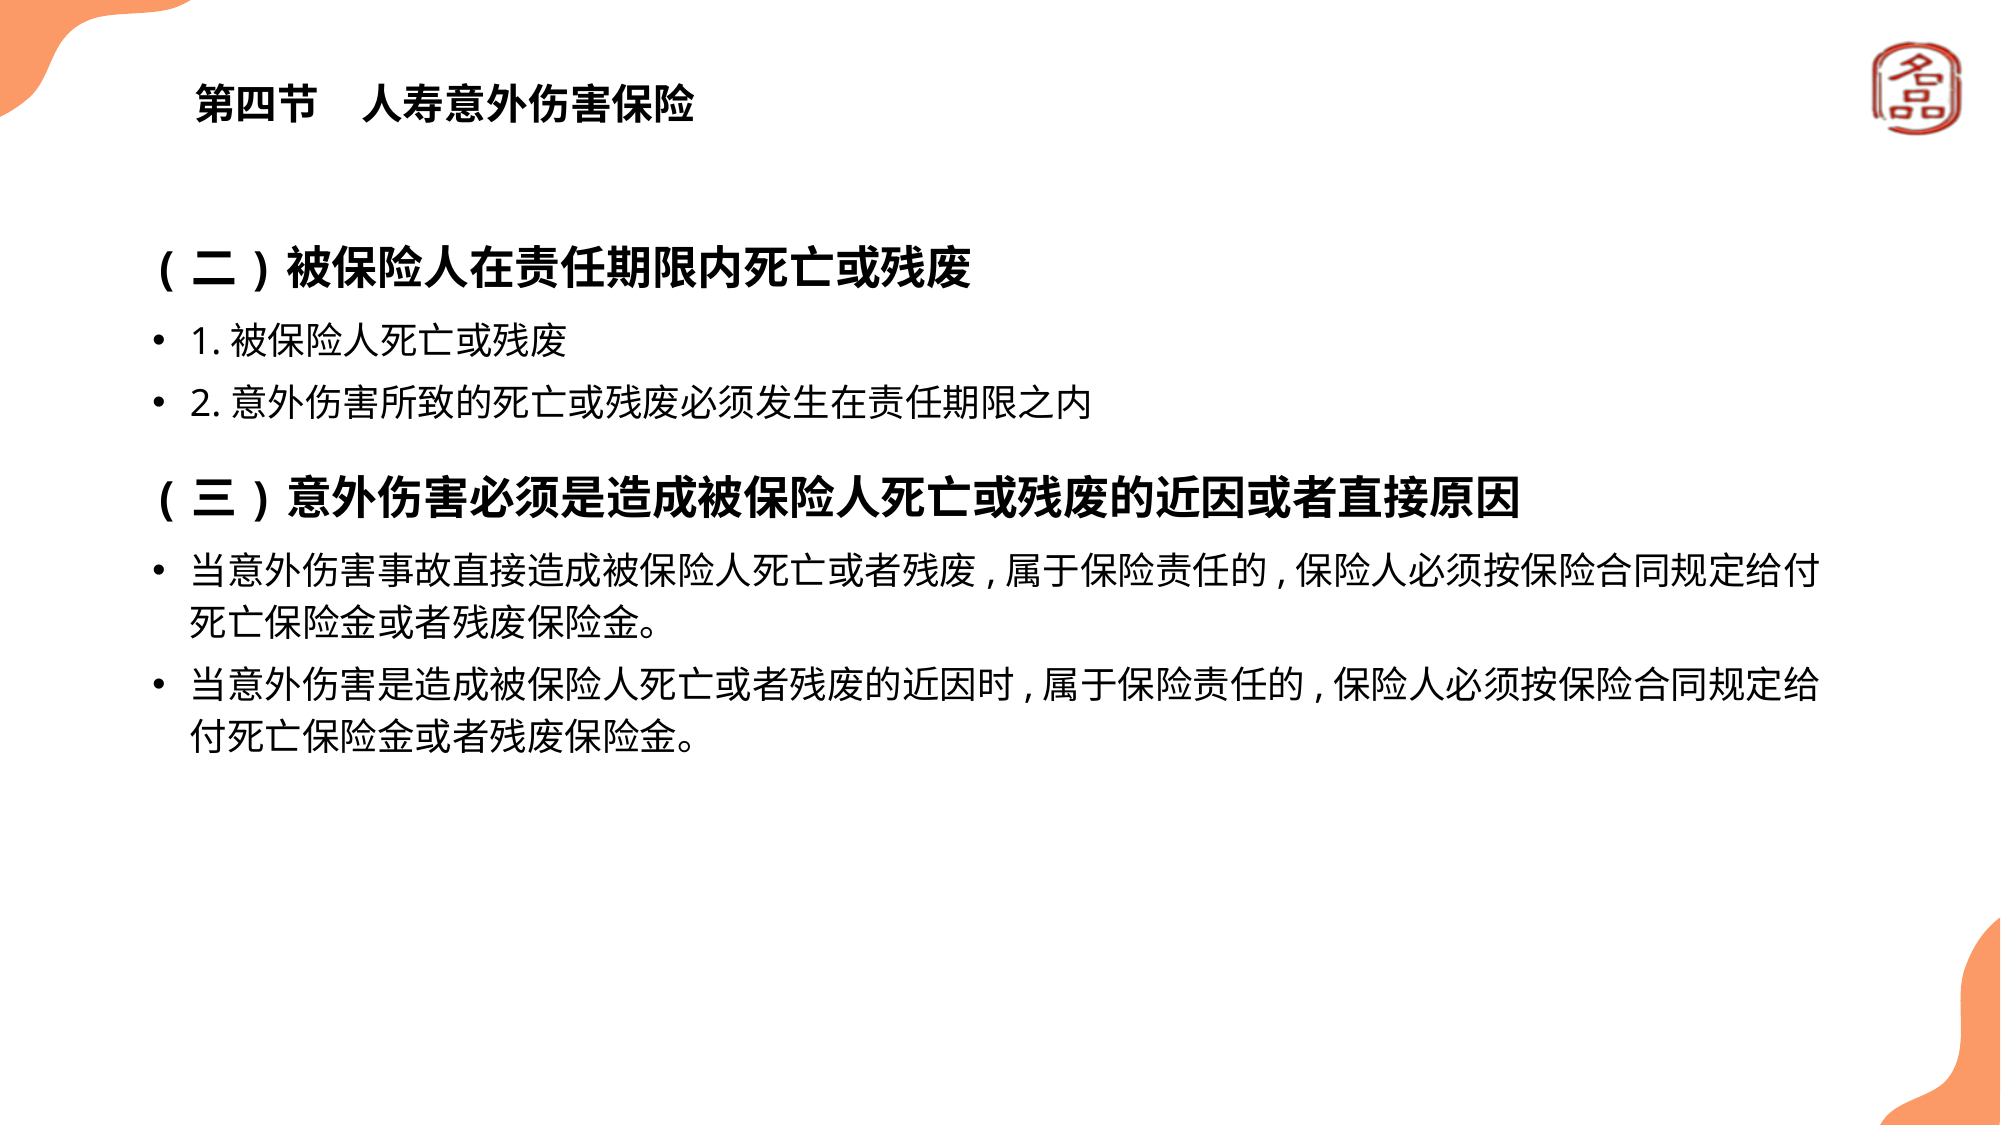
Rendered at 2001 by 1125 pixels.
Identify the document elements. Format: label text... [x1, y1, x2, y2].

picture [1861, 10, 1990, 147]
list (二)被保险人在责任期限内死亡或残废 1.被保险人死亡或残废 2.意外伤害所致的死亡或残废必须发生在责任期限之内 (三)意外伤害必须是造成被保险人死亡或残废的近因或者直接原因 当意外伤害事故直接造成被保险人死亡或者残废,属于保险责任的,保险人必须按保险合同规定给付死亡保险金或者残废保险金。 当意外伤害是造成被保险人死亡或者残废的近因时,属于保险责任的,保险人必须按保险合同规定给付死亡保险金或者残废保险金。 [137, 217, 1863, 1031]
title 第四节 人寿意外伤害保险 [137, 60, 1863, 152]
